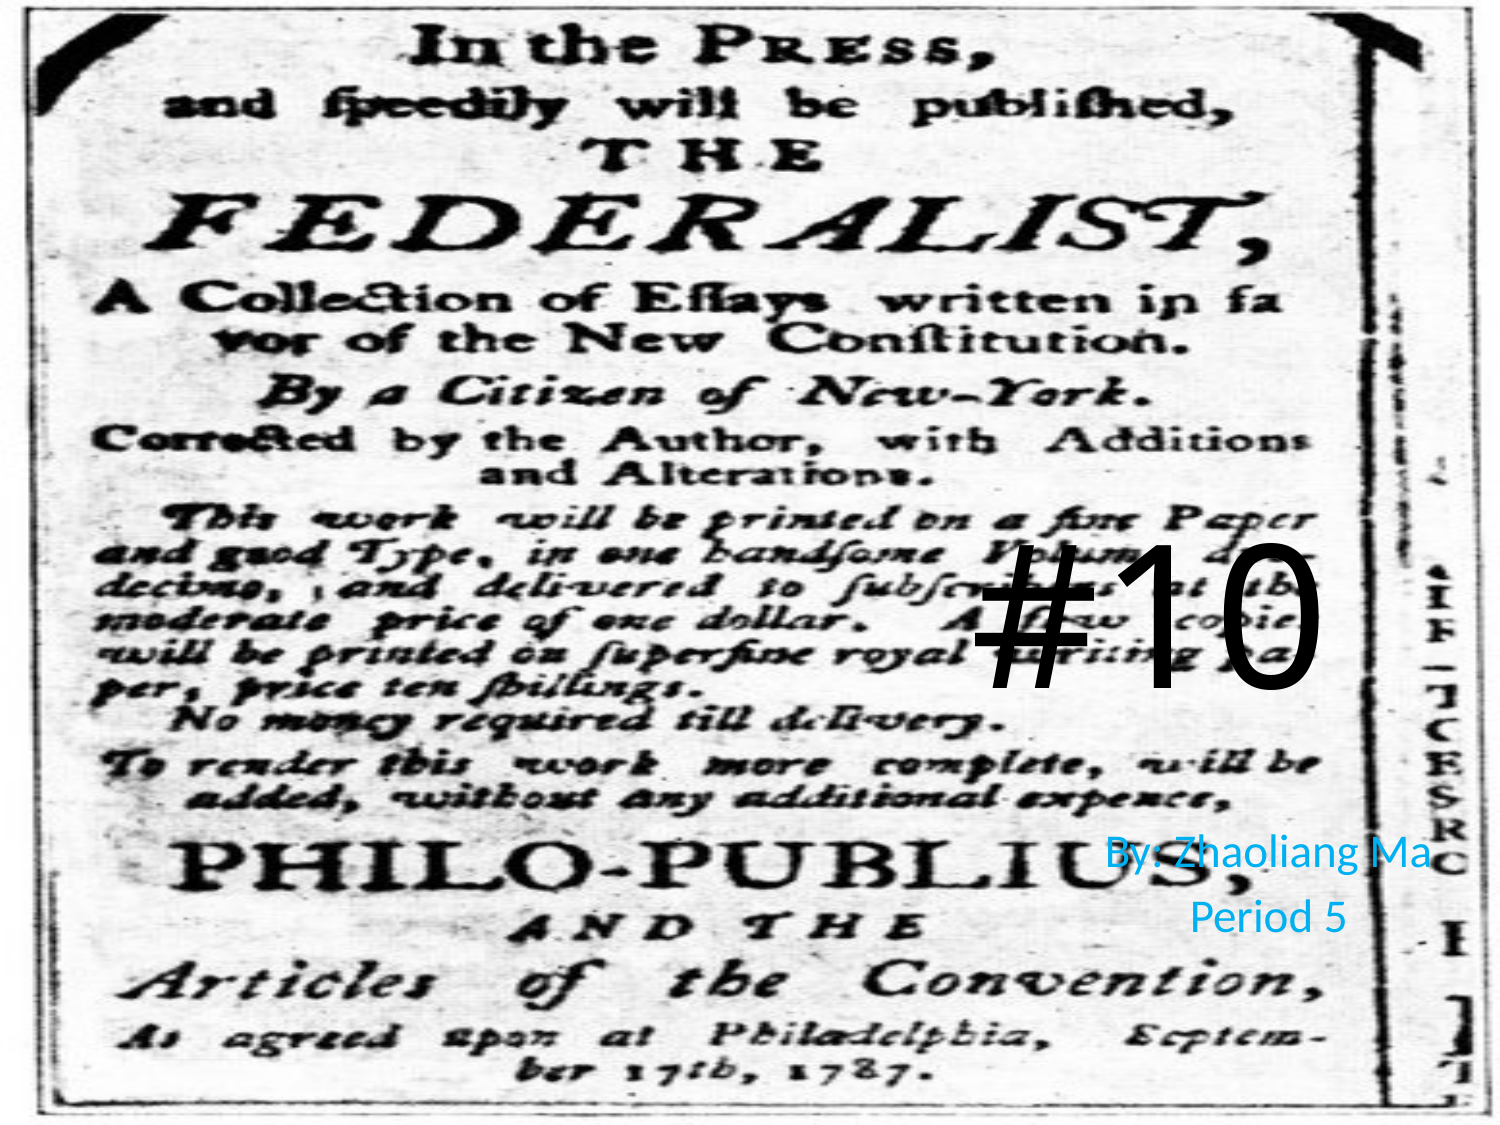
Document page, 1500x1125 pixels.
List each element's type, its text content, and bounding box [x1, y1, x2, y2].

title #10 [512, 487, 1500, 729]
subtitle By: Zhaoliang Ma Period 5 [937, 812, 1500, 950]
picture [0, 0, 1500, 1125]
